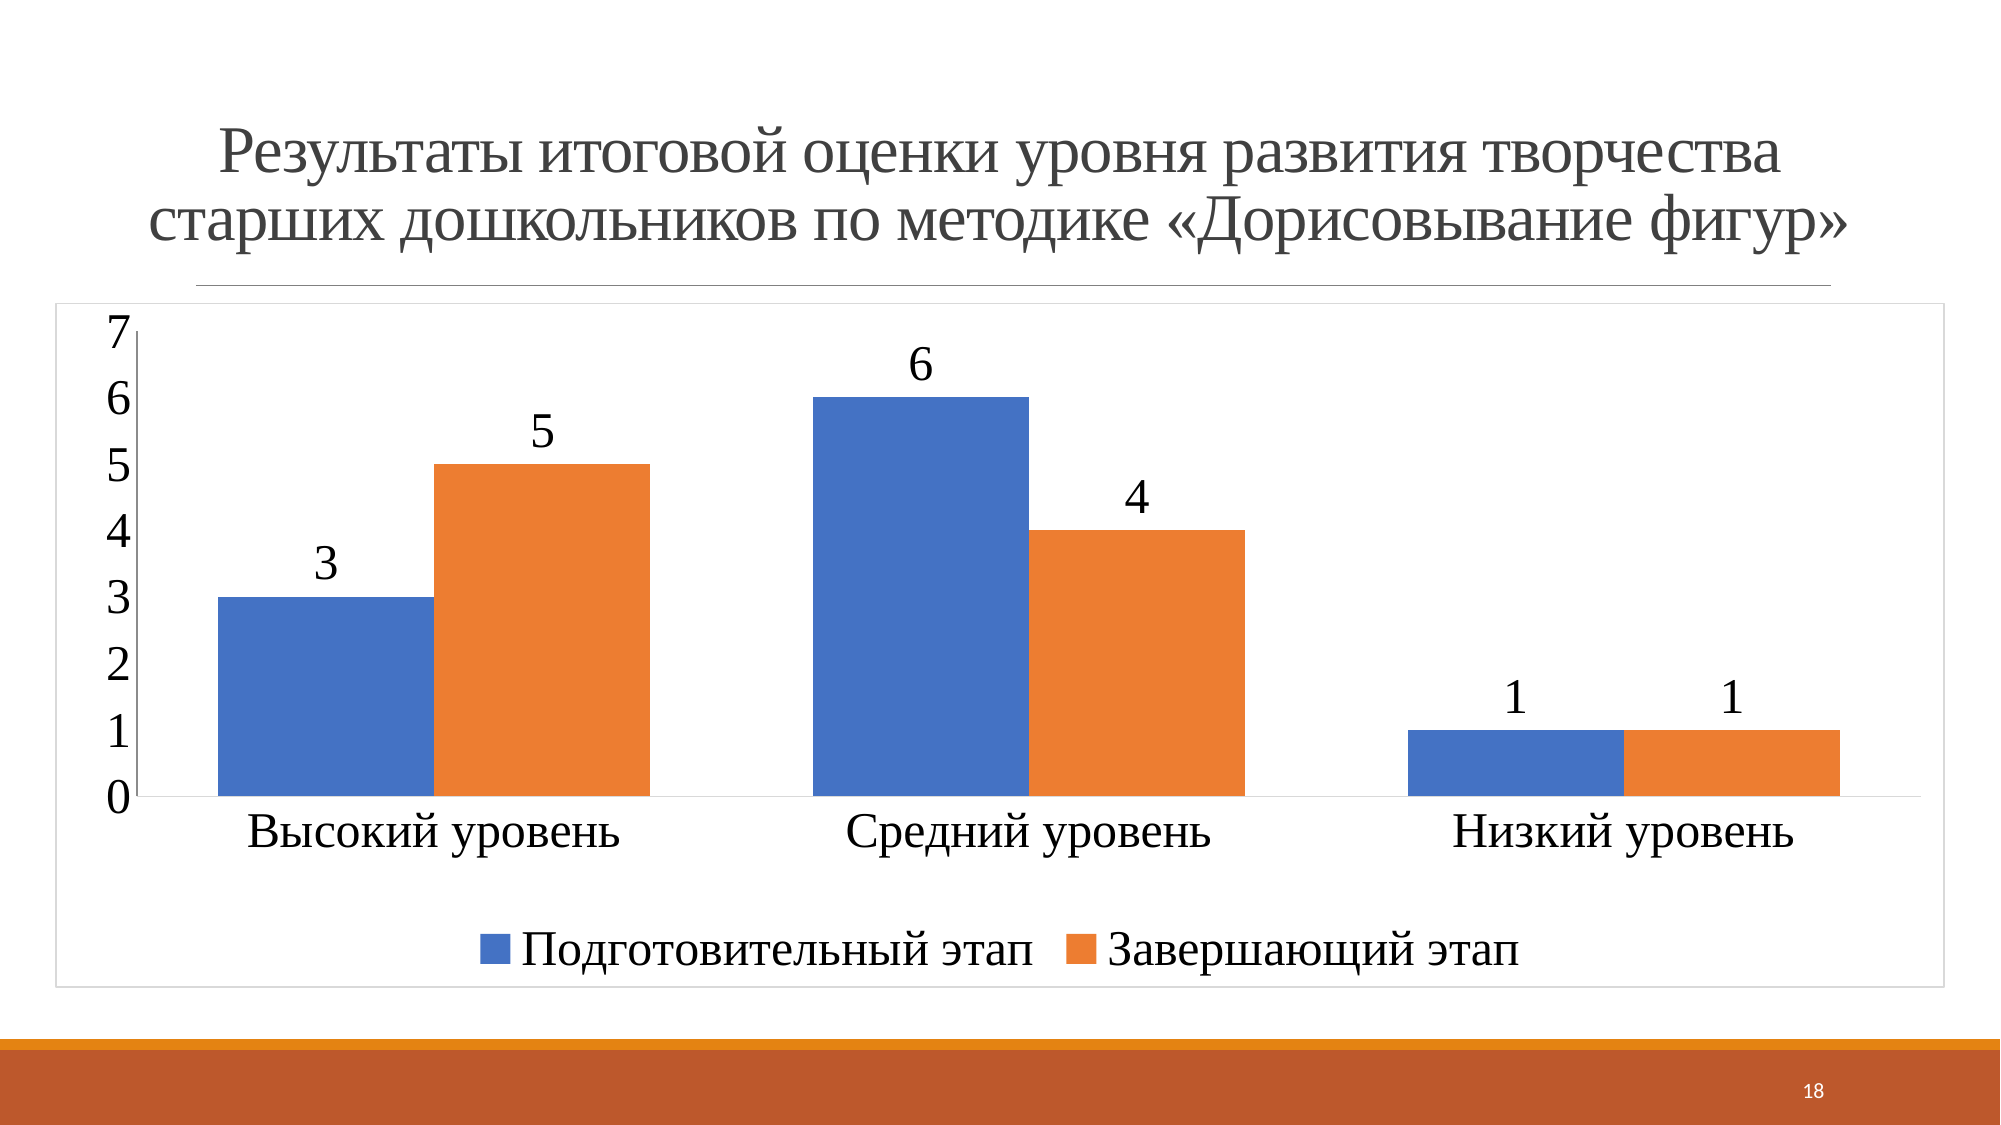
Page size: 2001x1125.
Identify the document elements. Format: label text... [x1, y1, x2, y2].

title Результаты итоговой оценки уровня развития творчества старших дошкольников по методике «Дорисовывание фигур» [114, 23, 1886, 262]
slide_number 18 [1624, 1059, 1840, 1120]
chart [54, 302, 1946, 989]
